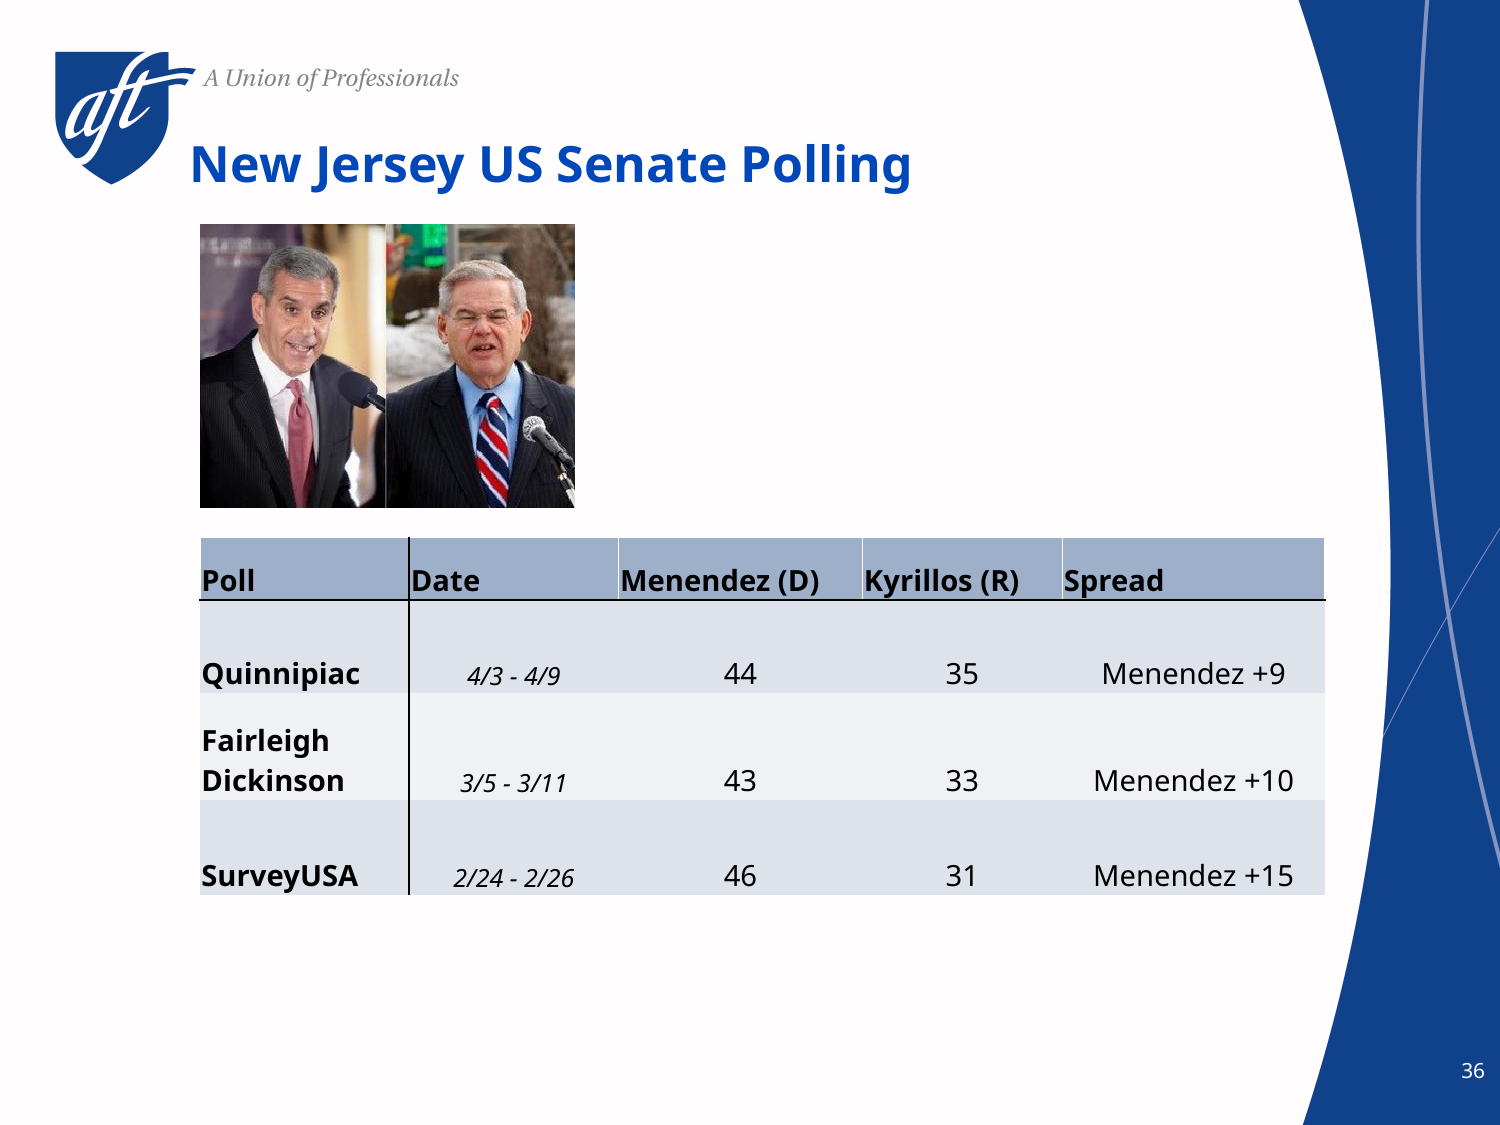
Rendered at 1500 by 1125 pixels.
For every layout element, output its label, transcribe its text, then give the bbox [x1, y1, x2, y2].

table_cell Menendez +9 [1062, 601, 1325, 693]
table_cell 4/3 - 4/9 [410, 601, 619, 693]
slide_number 36 [1187, 1049, 1500, 1101]
table_header Poll [201, 538, 408, 599]
subtitle New Jersey US Senate Polling [174, 124, 1176, 226]
table_cell 35 [862, 601, 1062, 693]
table_cell Quinnipiac [200, 601, 408, 693]
table_header Kyrillos (R) [863, 538, 1062, 599]
table_cell SurveyUSA [200, 800, 408, 895]
table_cell Menendez +10 [1062, 693, 1325, 800]
table_header Spread [1063, 538, 1324, 599]
table_header Date [410, 538, 618, 599]
table_cell Menendez +15 [1062, 800, 1325, 895]
table_cell 43 [619, 693, 862, 800]
picture [0, 0, 1500, 1125]
table_cell 31 [862, 800, 1062, 895]
table_cell 3/5 - 3/11 [410, 693, 619, 800]
table_header Menendez (D) [619, 538, 862, 599]
table_cell 46 [619, 800, 862, 895]
table_cell 44 [619, 601, 862, 693]
table_cell 33 [862, 693, 1062, 800]
table_cell Fairleigh Dickinson [200, 693, 408, 800]
table_cell 2/24 - 2/26 [410, 800, 619, 895]
